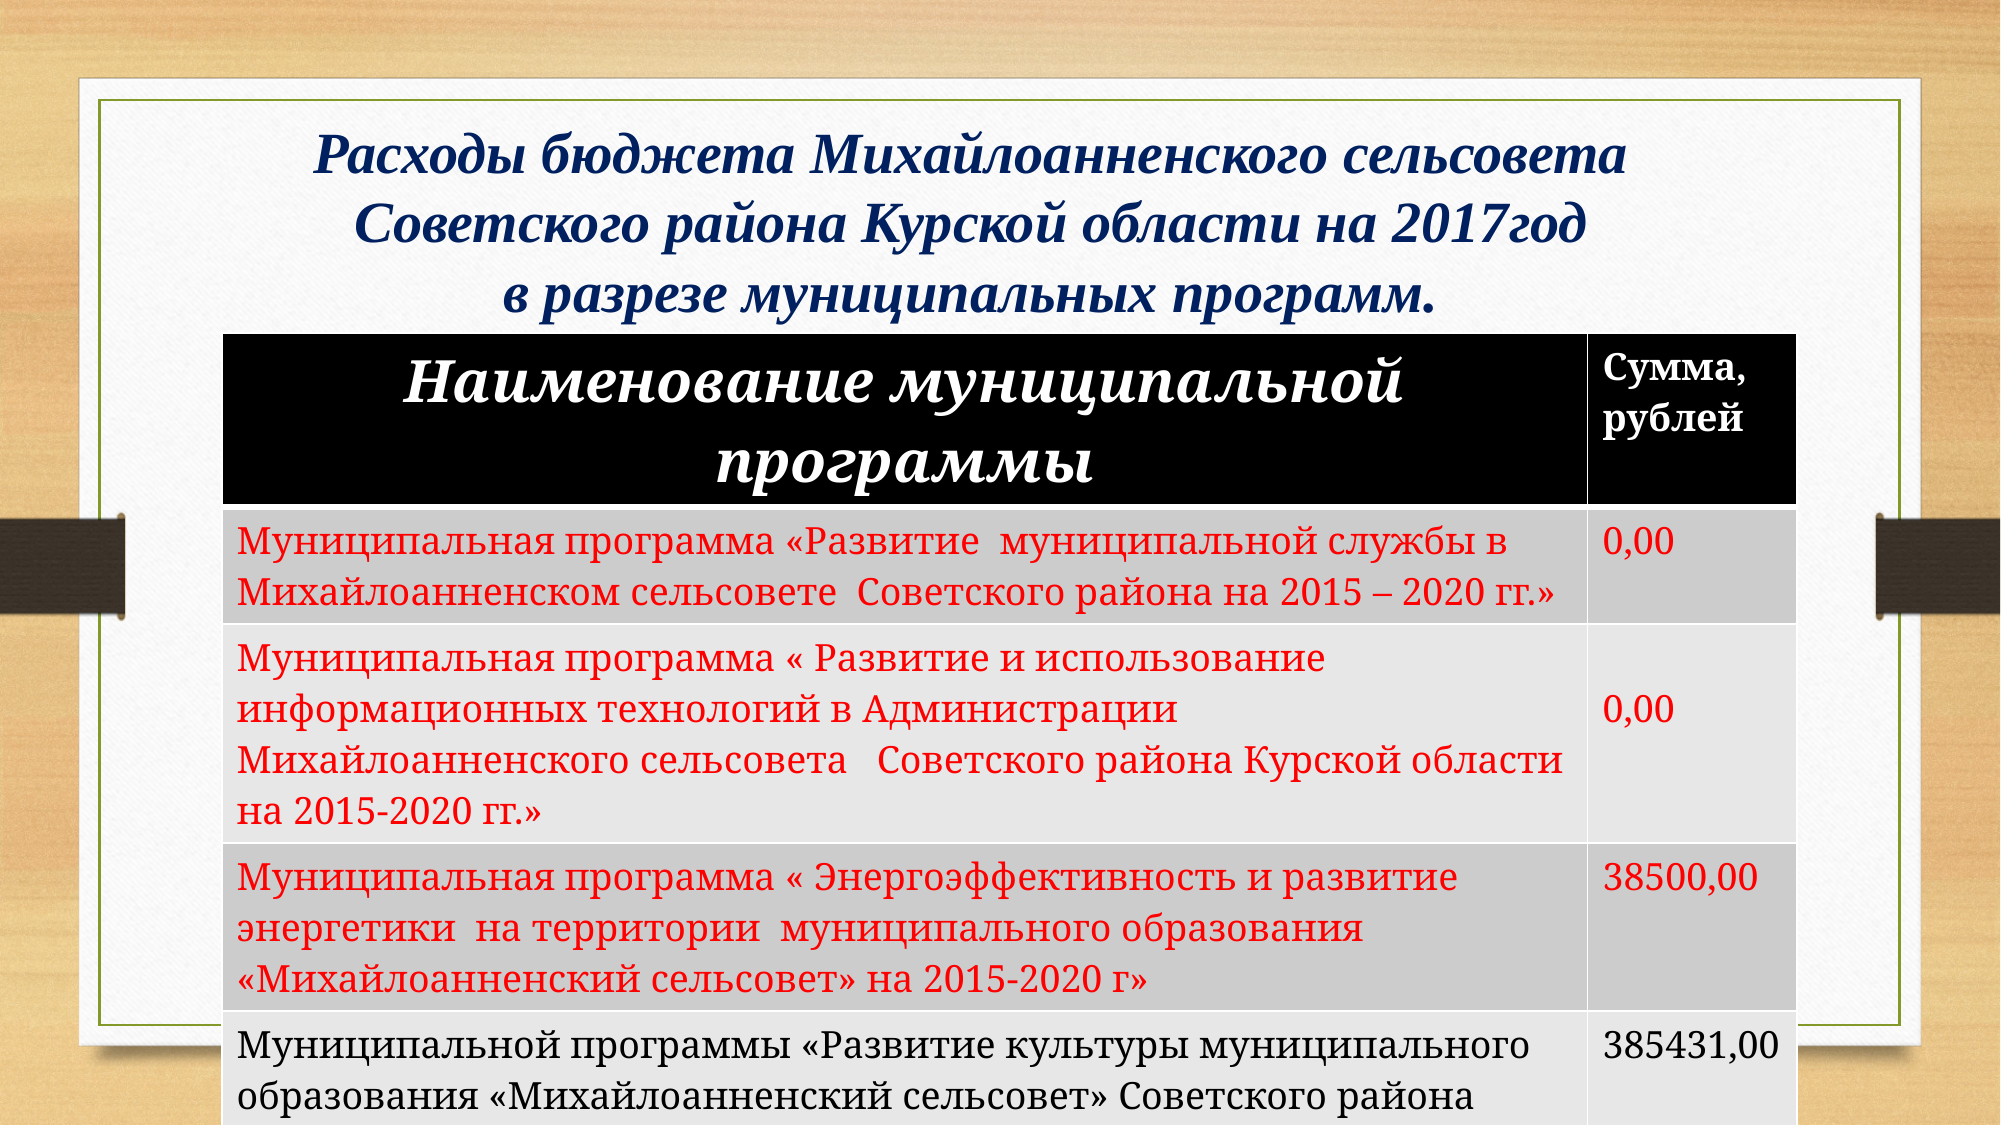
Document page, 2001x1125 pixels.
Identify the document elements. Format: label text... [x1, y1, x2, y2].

table_cell 385431,00 [1588, 1012, 1796, 1125]
table_header Наименование муниципальной программы [223, 334, 1587, 504]
title Расходы бюджета Михайлоанненского сельсовета Советского района Курской области на 2017год в разрезе муниципальных программ. [154, 134, 1788, 375]
table_cell 0,00 [1588, 510, 1796, 623]
table_cell Муниципальная программа « Энергоэффективность и развитие энергетики на территории муниципального образования «Михайлоанненский сельсовет» на 2015-2020 г» [223, 844, 1587, 1010]
table_cell Муниципальная программа « Развитие и использование информационных технологий в Администрации Михайлоанненского сельсовета Советского района Курской области на 2015-2020 гг.» [223, 625, 1587, 842]
table_cell Муниципальная программа «Развитие муниципальной службы в Михайлоанненском сельсовете Советского района на 2015 – 2020 гг.» [223, 510, 1587, 623]
table_header Сумма, рублей [1588, 334, 1796, 504]
table_cell 0,00 [1588, 625, 1796, 842]
table_cell Муниципальной программы «Развитие культуры муниципального образования «Михайлоанненский сельсовет» Советского района Курской области на 2015-2020 гг.» [223, 1012, 1587, 1125]
table_cell 38500,00 [1588, 844, 1796, 1010]
picture [0, 0, 2001, 1125]
